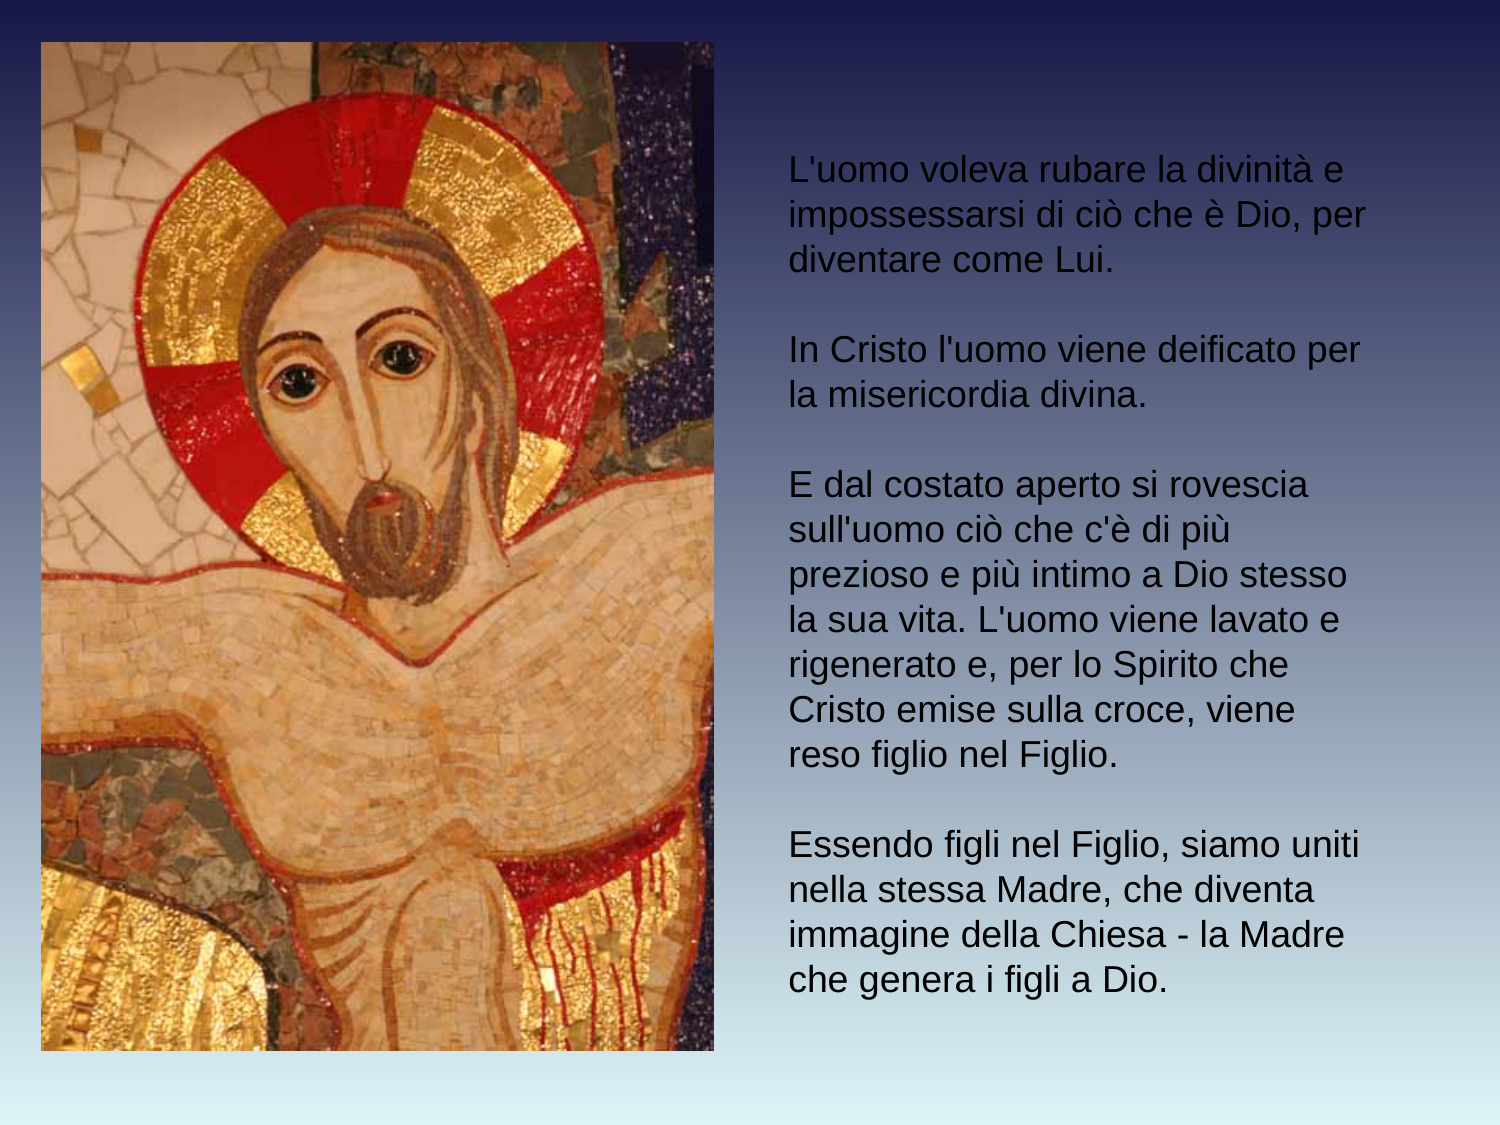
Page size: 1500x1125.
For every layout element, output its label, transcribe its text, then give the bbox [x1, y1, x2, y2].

picture [41, 42, 714, 1051]
text_box L'uomo voleva rubare la divinità e impossessarsi di ciò che è Dio, per diventare come Lui. In Cristo l'uomo viene deificato per la misericordia divina. E dal costato aperto si rovescia sull'uomo ciò che c'è di più prezioso e più intimo a Dio stesso  la sua vita. L'uomo viene lavato e rigenerato e, per lo Spirito che Cristo emise sulla croce, viene reso figlio nel Figlio. Essendo figli nel Figlio, siamo uniti nella stessa Madre, che diventa immagine della Chiesa - la Madre che genera i figli a Dio. [773, 137, 1394, 1007]
